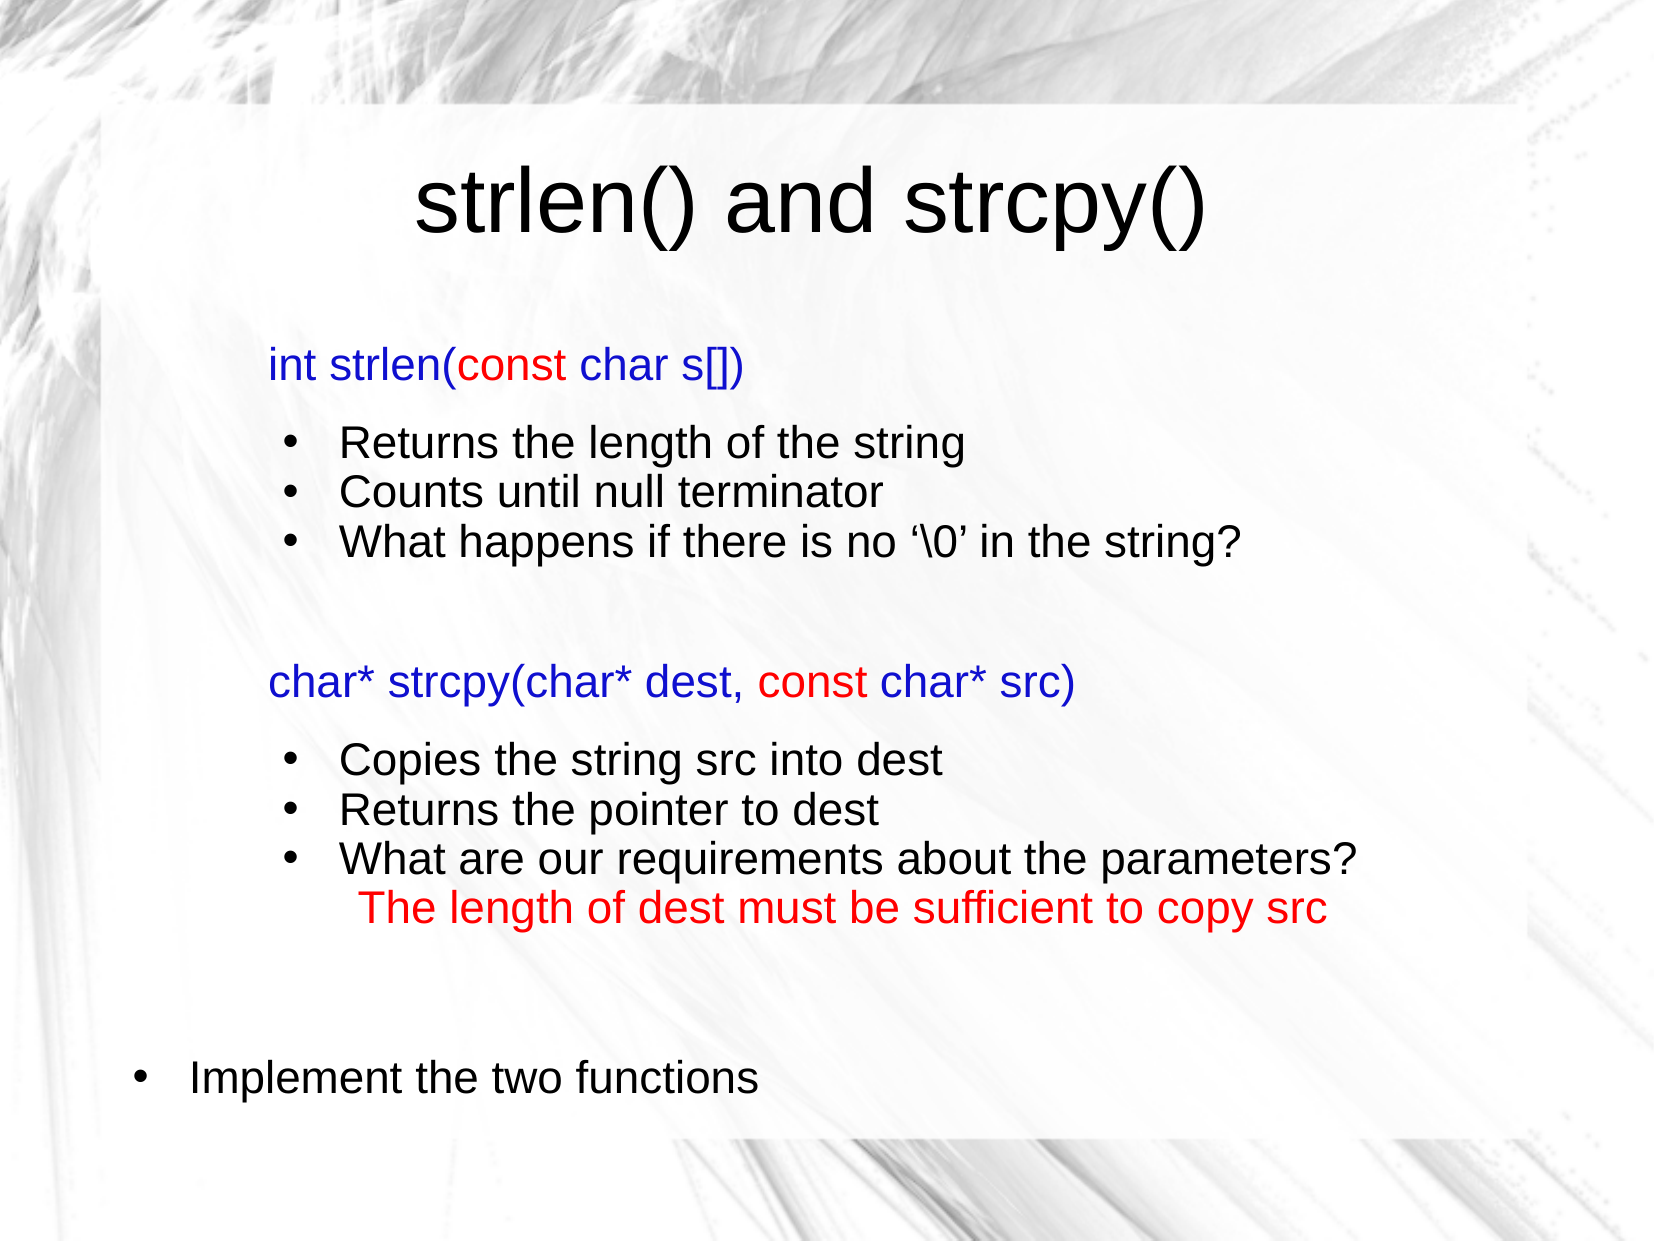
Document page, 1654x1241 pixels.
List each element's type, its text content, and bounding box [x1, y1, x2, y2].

list int strlen(const char s[]) Returns the length of the string Counts until null terminator What happens if there is no ‘\0’ in the string? char* strcpy(char* dest, const char* src) Copies the string src into dest Returns the pointer to dest What are our requirements about the parameters? The length of dest must be sufficient to copy src Implement the two functions [118, 334, 1571, 1123]
picture [0, 0, 1654, 1241]
title strlen() and strcpy() [118, 93, 1506, 299]
